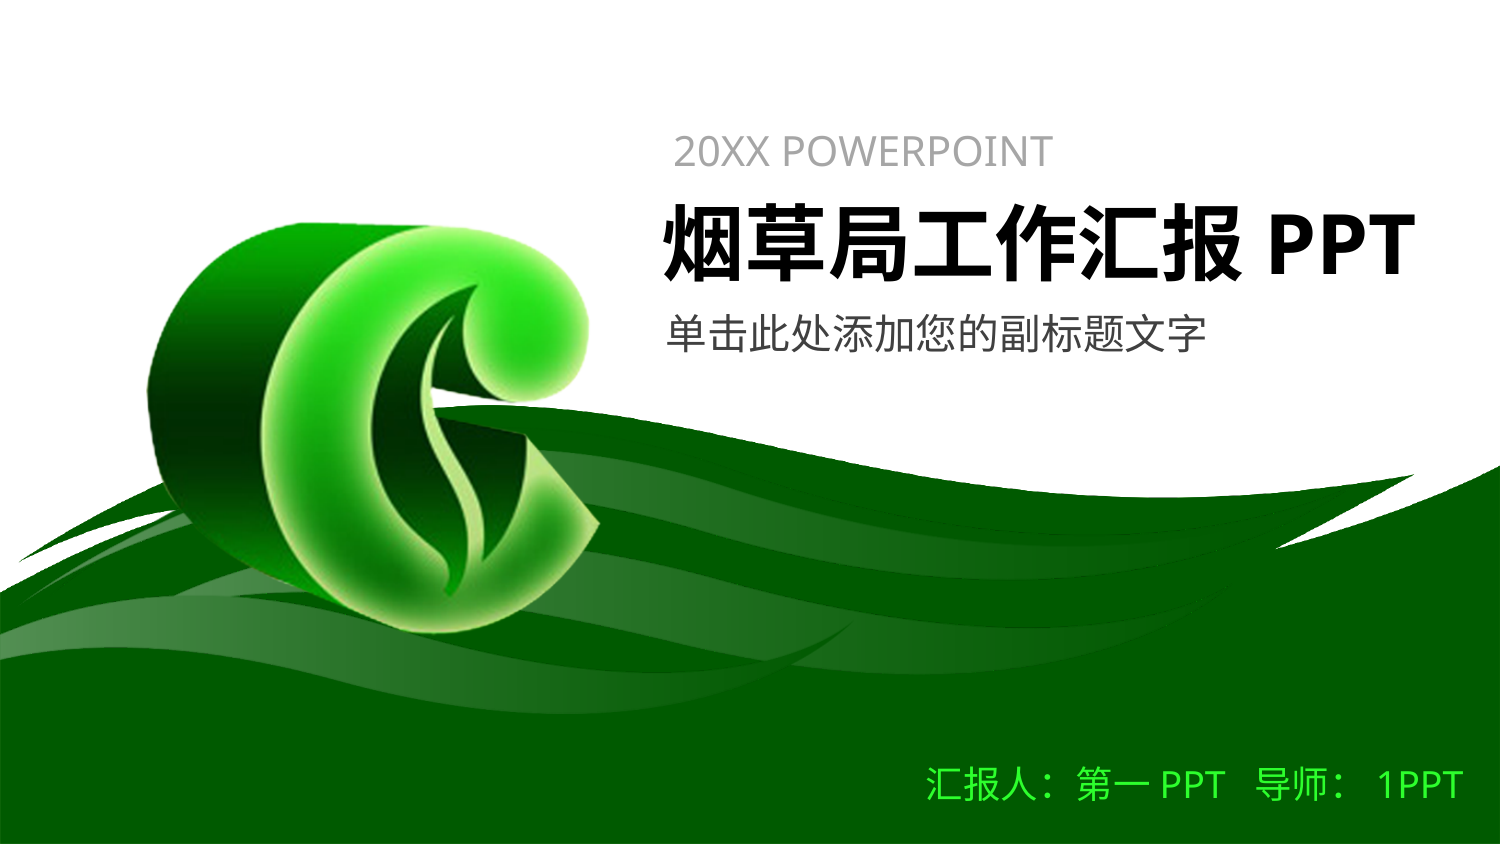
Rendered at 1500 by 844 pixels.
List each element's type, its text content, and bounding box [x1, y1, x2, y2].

picture [0, 220, 1500, 844]
text_box 20XX POWERPOINT [658, 117, 1069, 183]
text_box 单击此处添加您的副标题文字 [650, 300, 1224, 366]
text_box 烟草局工作汇报PPT [646, 183, 1432, 299]
